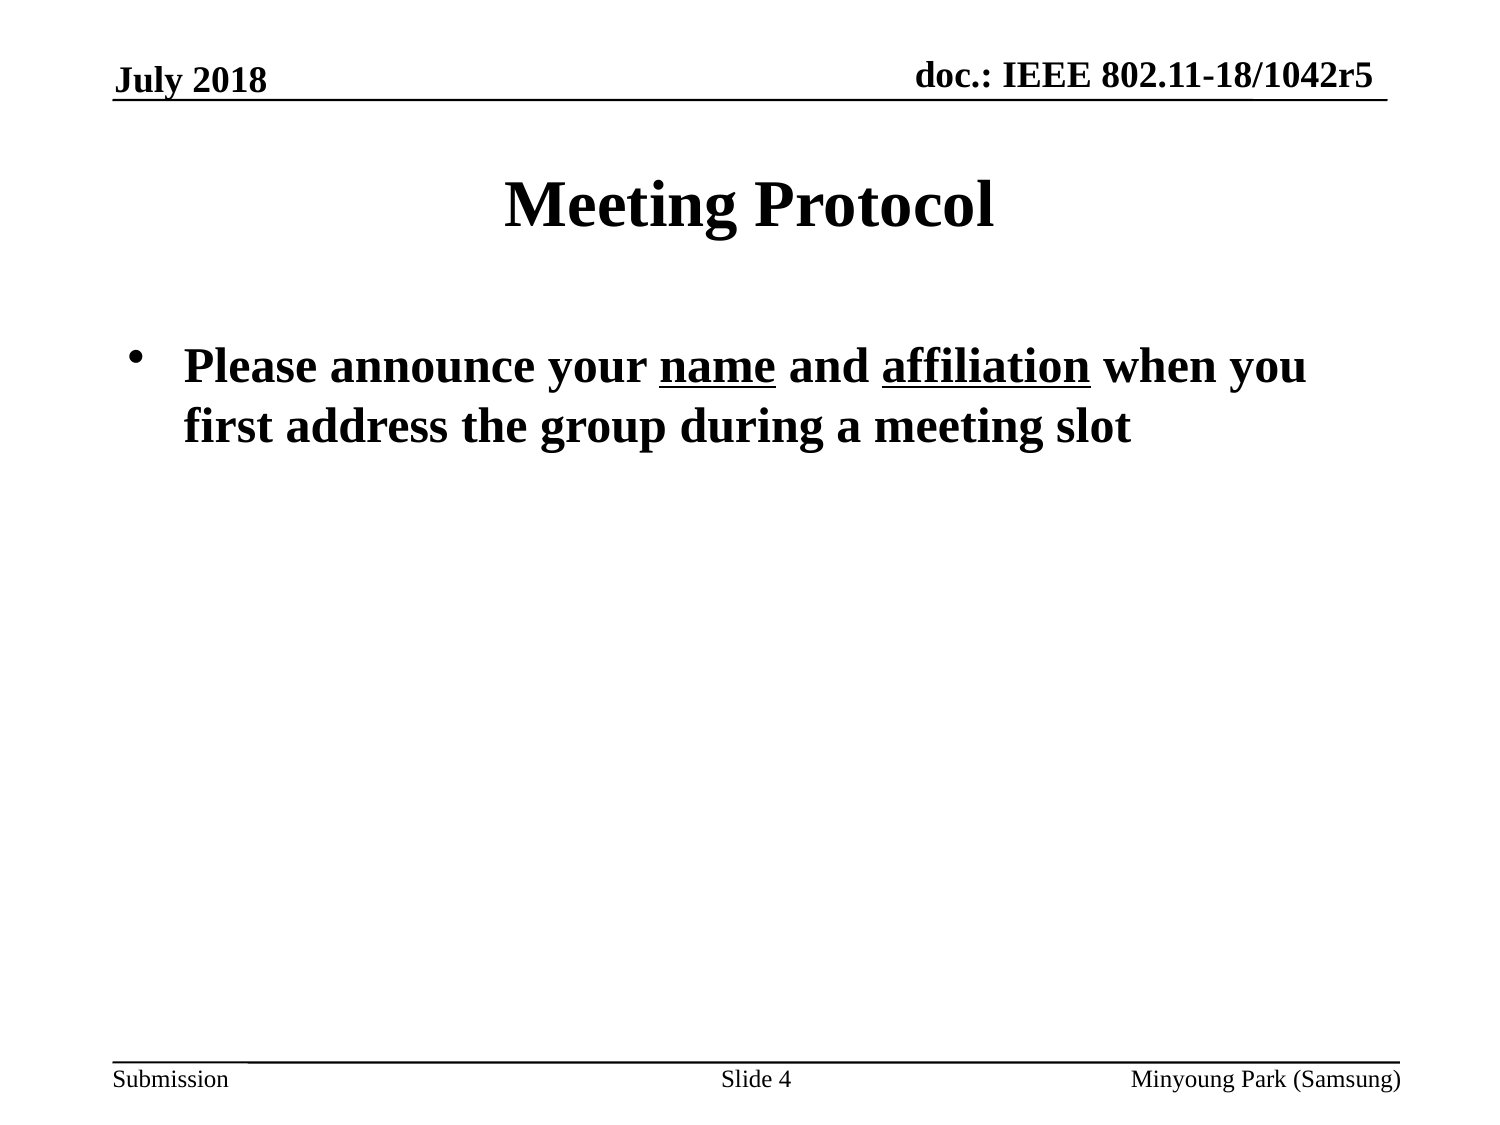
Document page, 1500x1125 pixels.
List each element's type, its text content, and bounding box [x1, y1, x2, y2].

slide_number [114, 54, 335, 101]
list Please announce your name and affiliation when you first address the group during a meeting slot [112, 324, 1388, 1000]
title Meeting Protocol [112, 112, 1388, 288]
slide_number Slide 4 [712, 1061, 800, 1093]
footer Minyoung Park (Samsung) [949, 1061, 1402, 1093]
